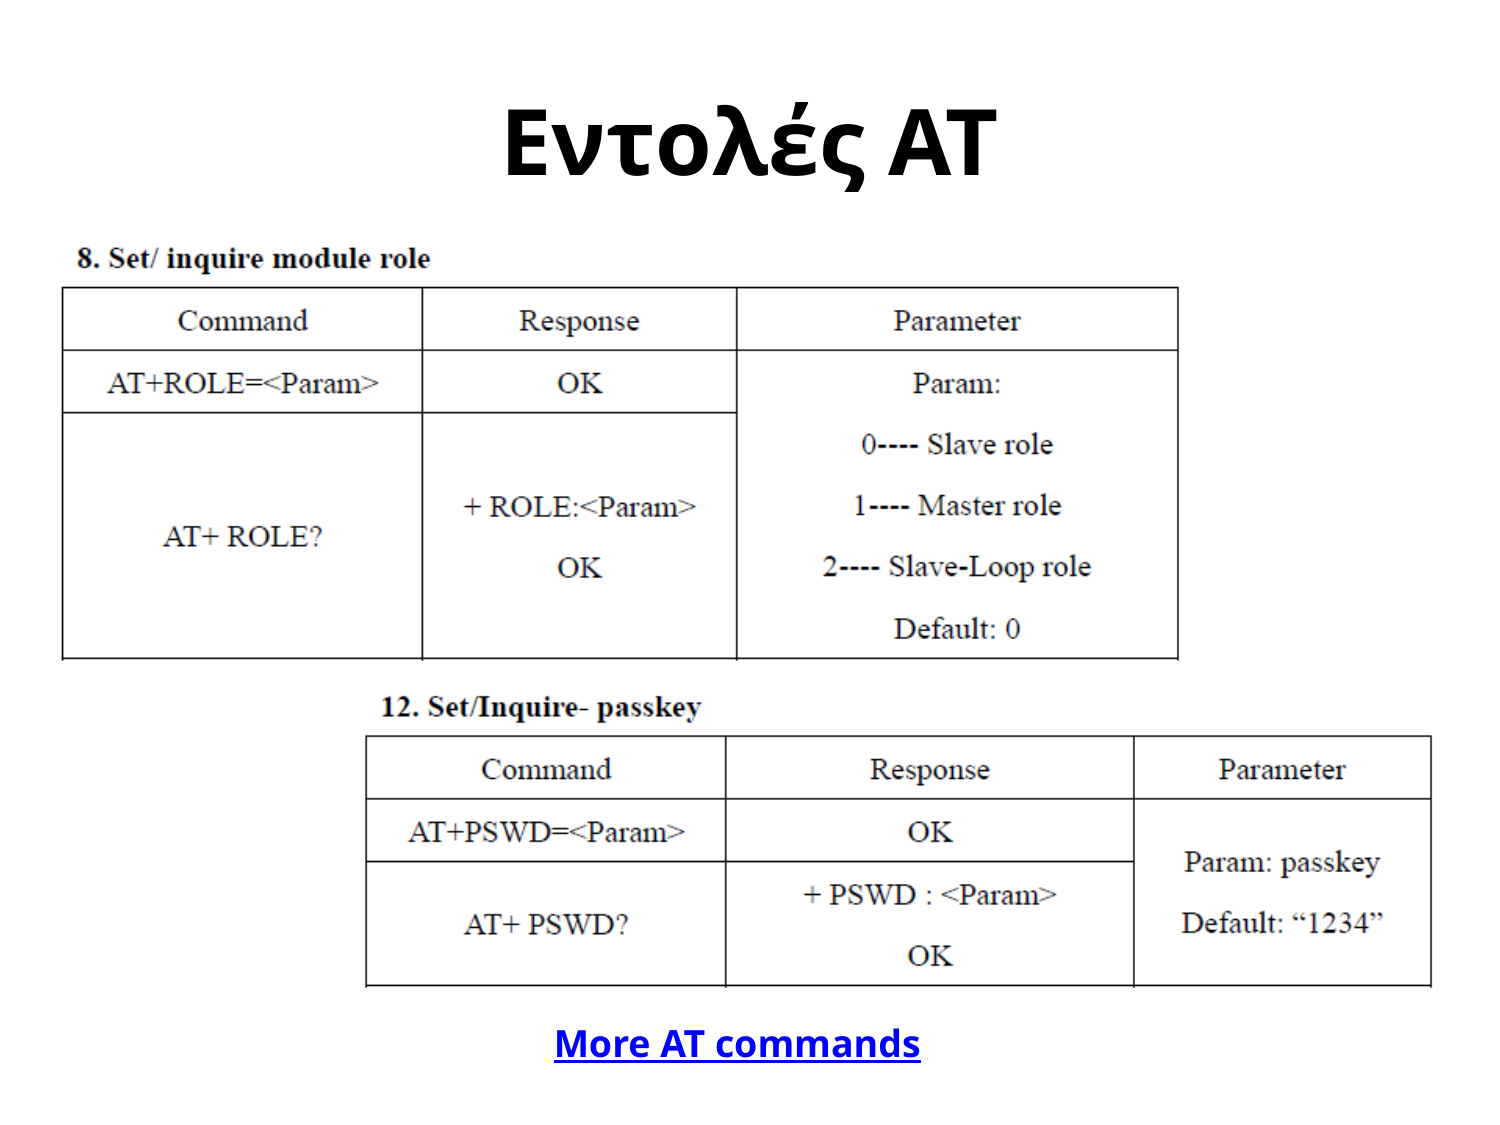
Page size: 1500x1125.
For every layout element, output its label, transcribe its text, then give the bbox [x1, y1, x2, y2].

picture [349, 687, 1454, 1021]
picture [37, 237, 1190, 676]
title Εντολές ΑΤ [75, 45, 1425, 233]
text_box More AT commands [537, 1030, 938, 1079]
